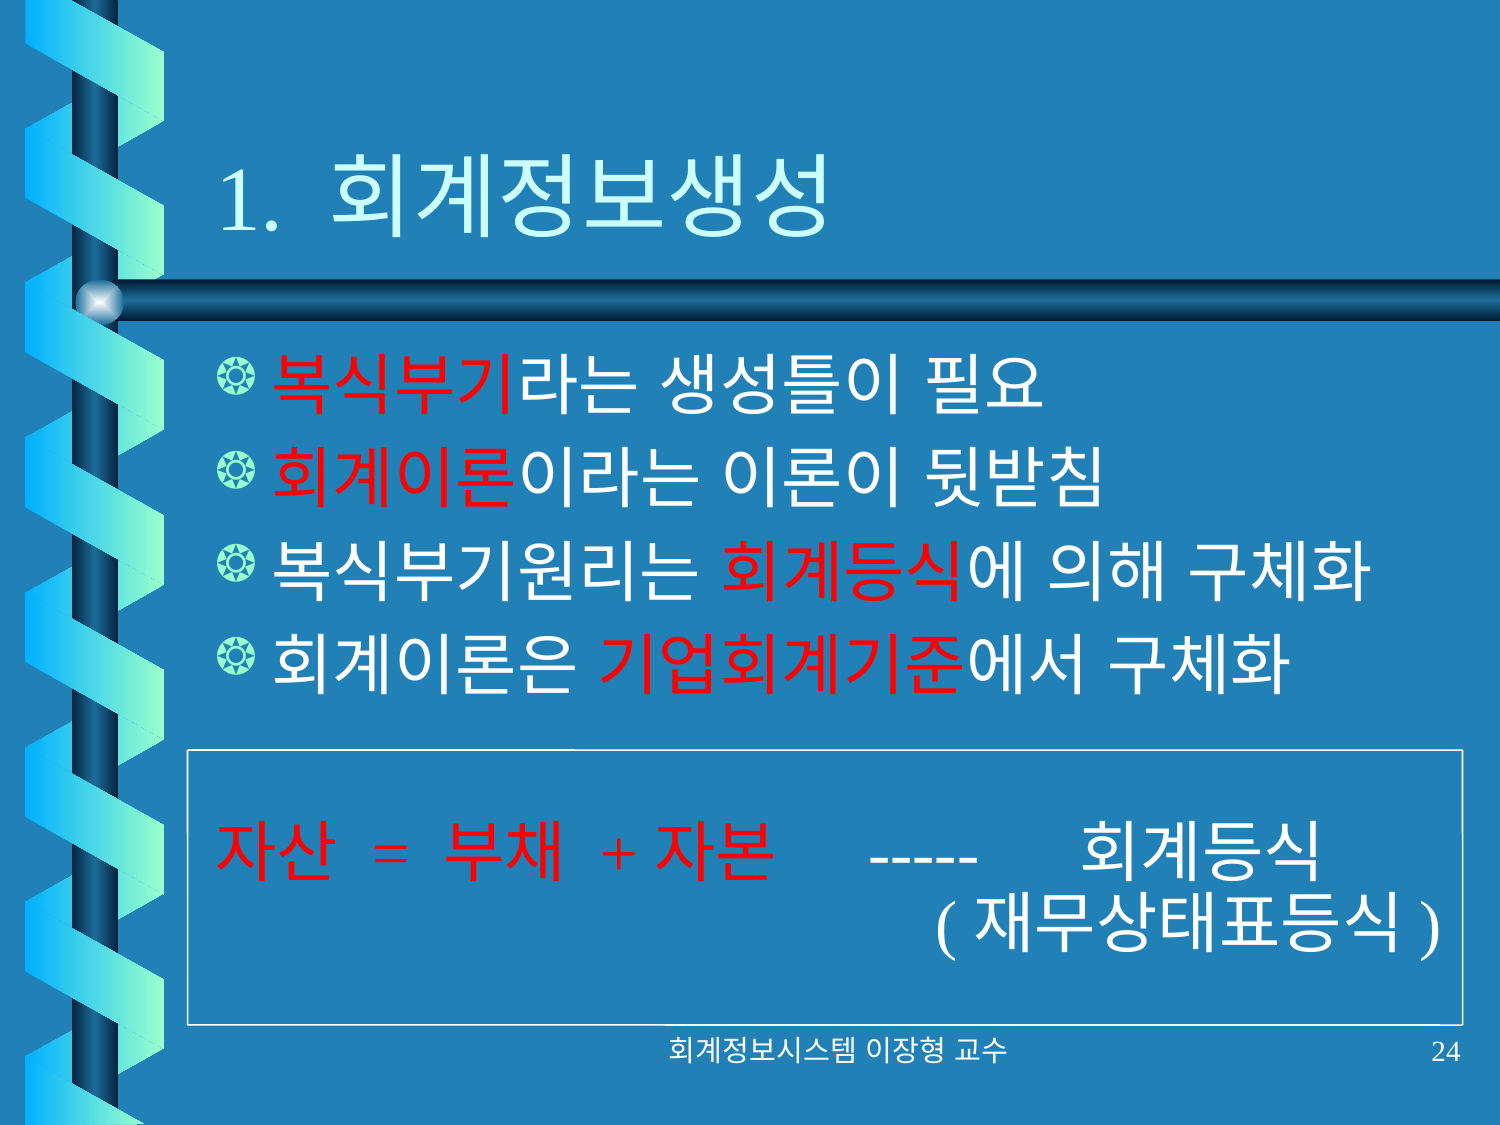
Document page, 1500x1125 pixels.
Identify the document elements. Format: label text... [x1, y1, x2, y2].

slide_number 24 [1163, 1024, 1477, 1101]
title 1. 회계정보생성 [199, 68, 1476, 257]
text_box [187, 749, 1463, 1026]
list 복식부기라는 생성틀이 필요 회계이론이라는 이론이 뒷받침 복식부기원리는 회계등식에 의해 구체화 회계이론은 기업회계기준에서 구체화 자산 = 부채 +자본 ----- 회계등식 (재무상태표등식) [199, 335, 1476, 1011]
footer 회계정보시스템 이장형 교수 [600, 1035, 1077, 1101]
